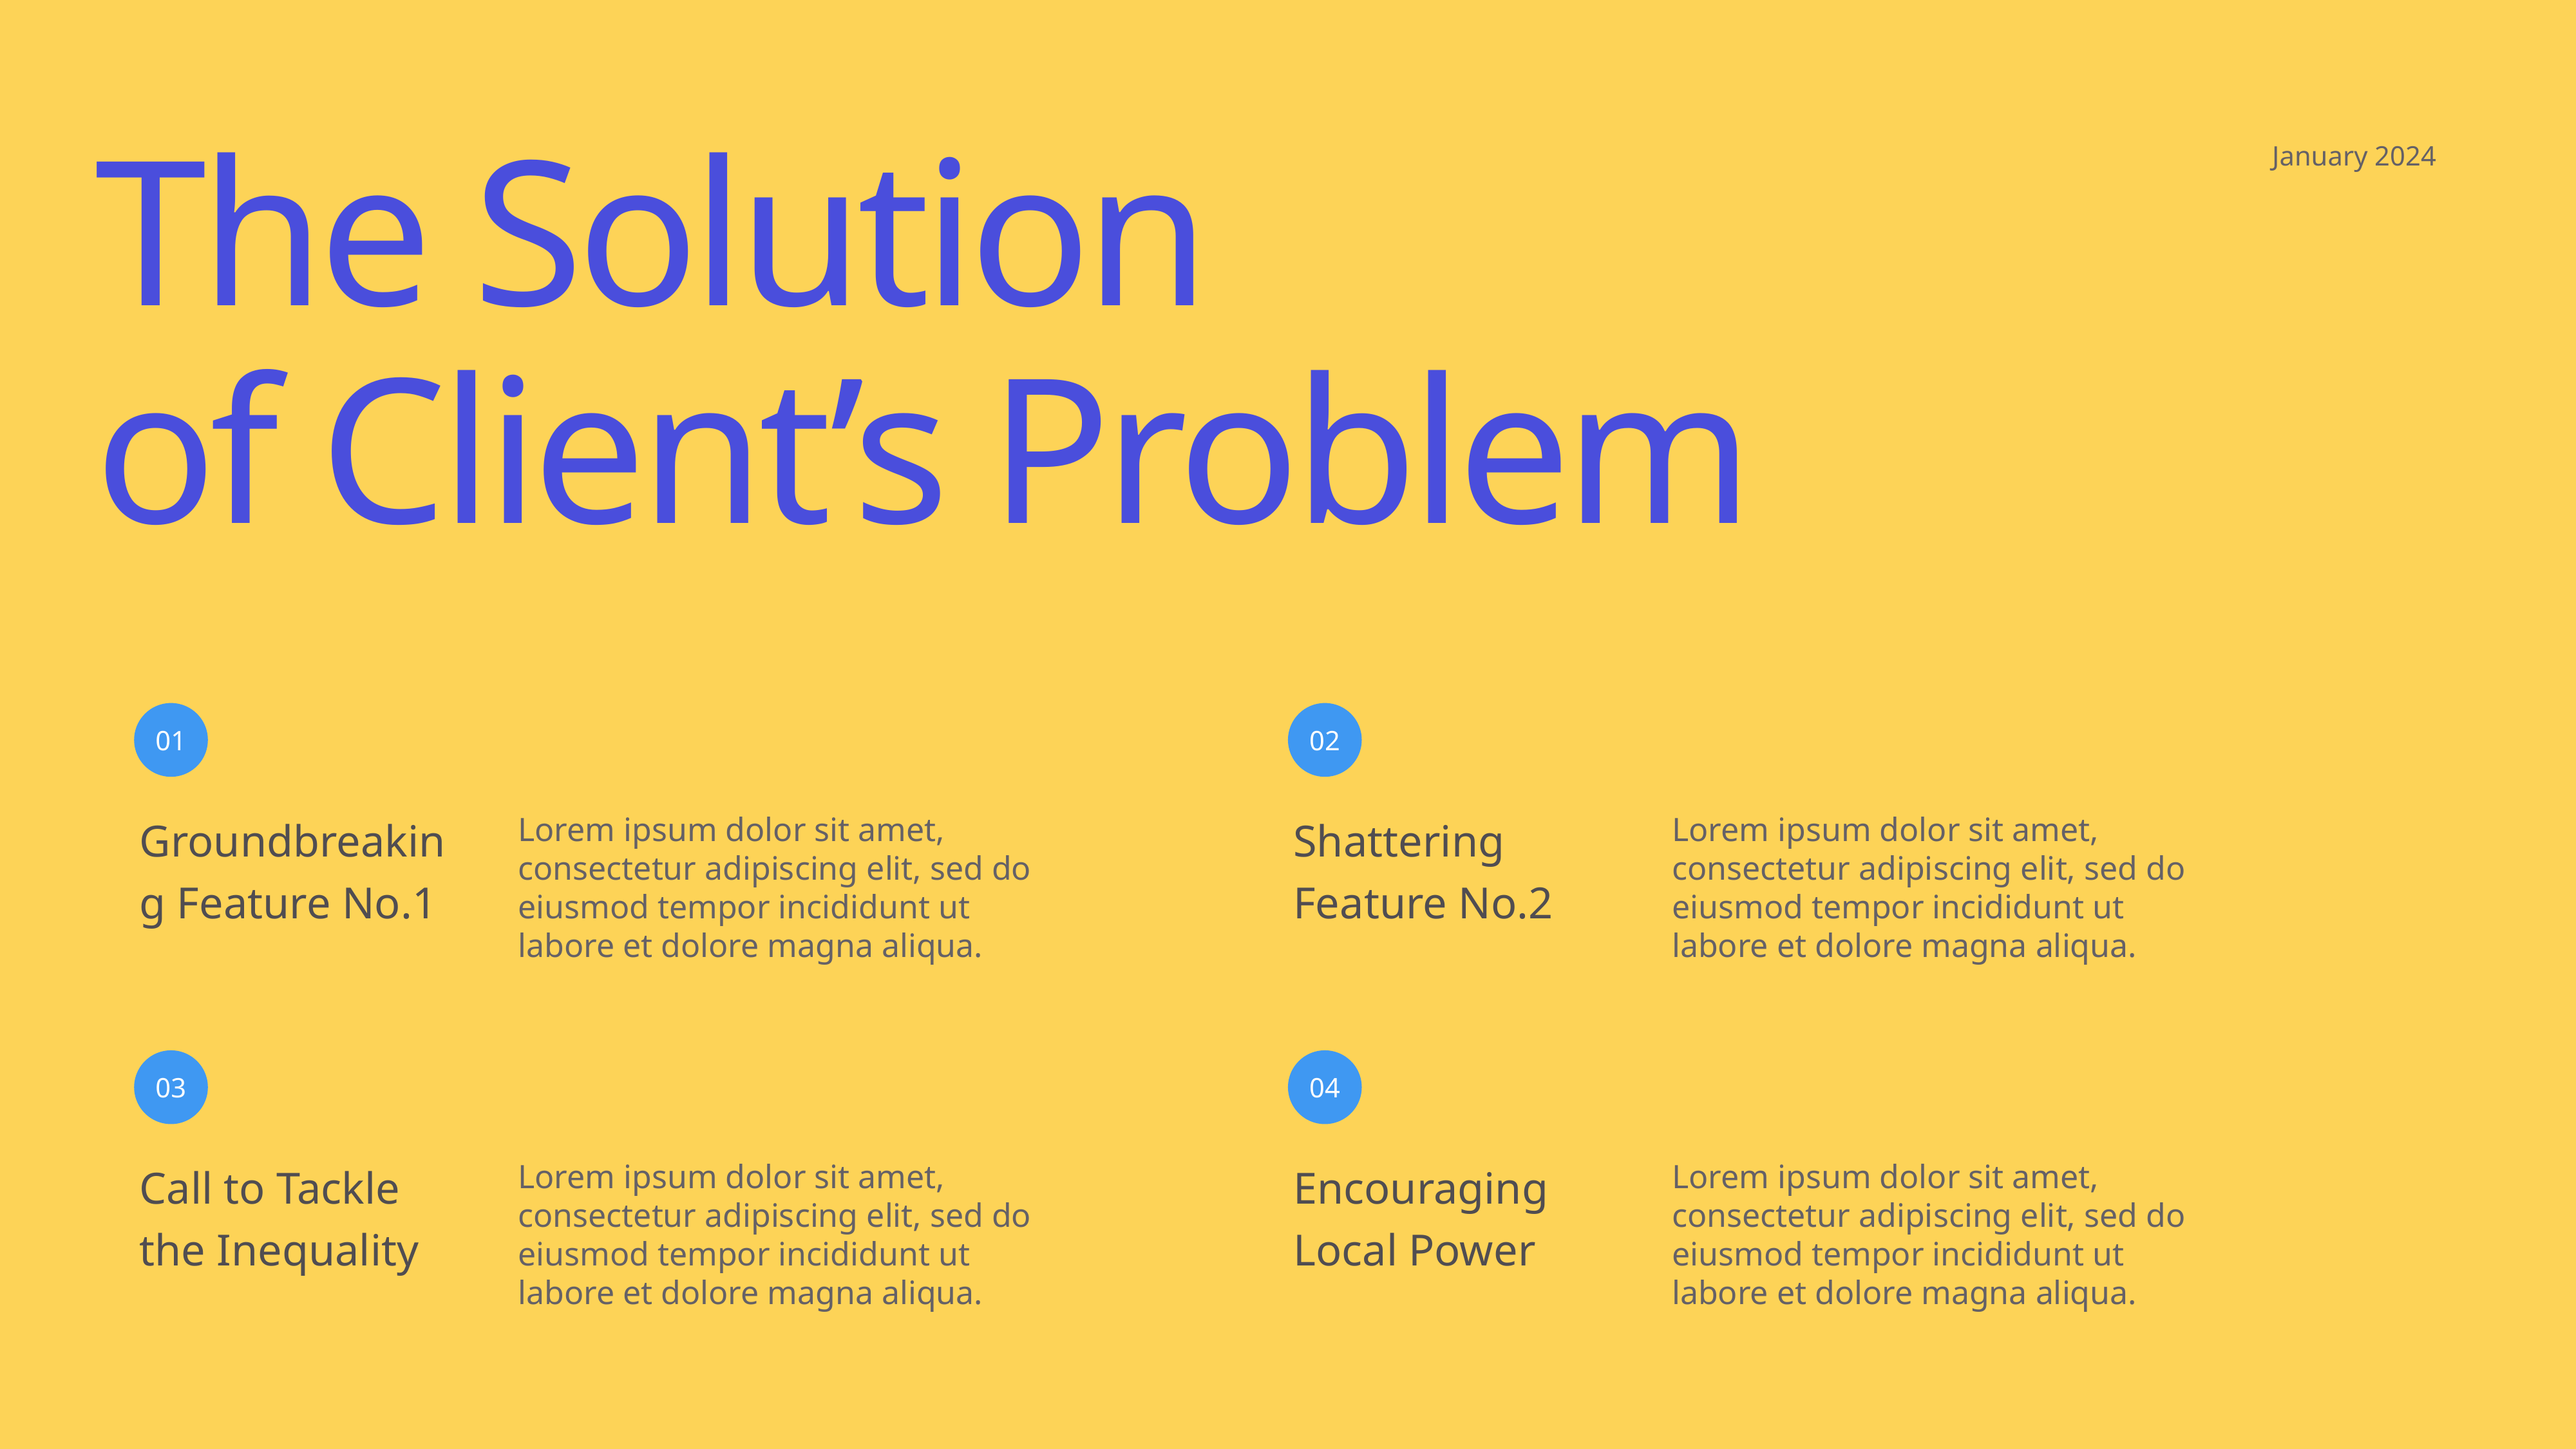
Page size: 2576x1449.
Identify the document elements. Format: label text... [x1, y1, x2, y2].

text_box 01 [134, 703, 208, 777]
text_box Call to Tackle the Inequality [134, 1145, 468, 1280]
text_box The Solution of Client’s Problem [89, 126, 1759, 572]
text_box Lorem ipsum dolor sit amet, consectetur adipiscing elit, sed do eiusmod tempor incididunt ut labore et dolore magna aliqua. [513, 1150, 1079, 1316]
text_box Groundbreaking Feature No.1 [134, 798, 468, 933]
text_box Lorem ipsum dolor sit amet, consectetur adipiscing elit, sed do eiusmod tempor incididunt ut labore et dolore magna aliqua. [513, 803, 1079, 969]
text_box 04 [1287, 1050, 1362, 1124]
text_box Lorem ipsum dolor sit amet, consectetur adipiscing elit, sed do eiusmod tempor incididunt ut labore et dolore magna aliqua. [1666, 1150, 2233, 1316]
text_box 03 [134, 1050, 208, 1124]
text_box 02 [1287, 703, 1362, 777]
text_box Shattering Feature No.2 [1288, 798, 1622, 933]
text_box Lorem ipsum dolor sit amet, consectetur adipiscing elit, sed do eiusmod tempor incididunt ut labore et dolore magna aliqua. [1666, 803, 2233, 969]
text_box January 2024 [2266, 133, 2442, 177]
text_box Encouraging Local Power [1288, 1145, 1622, 1280]
